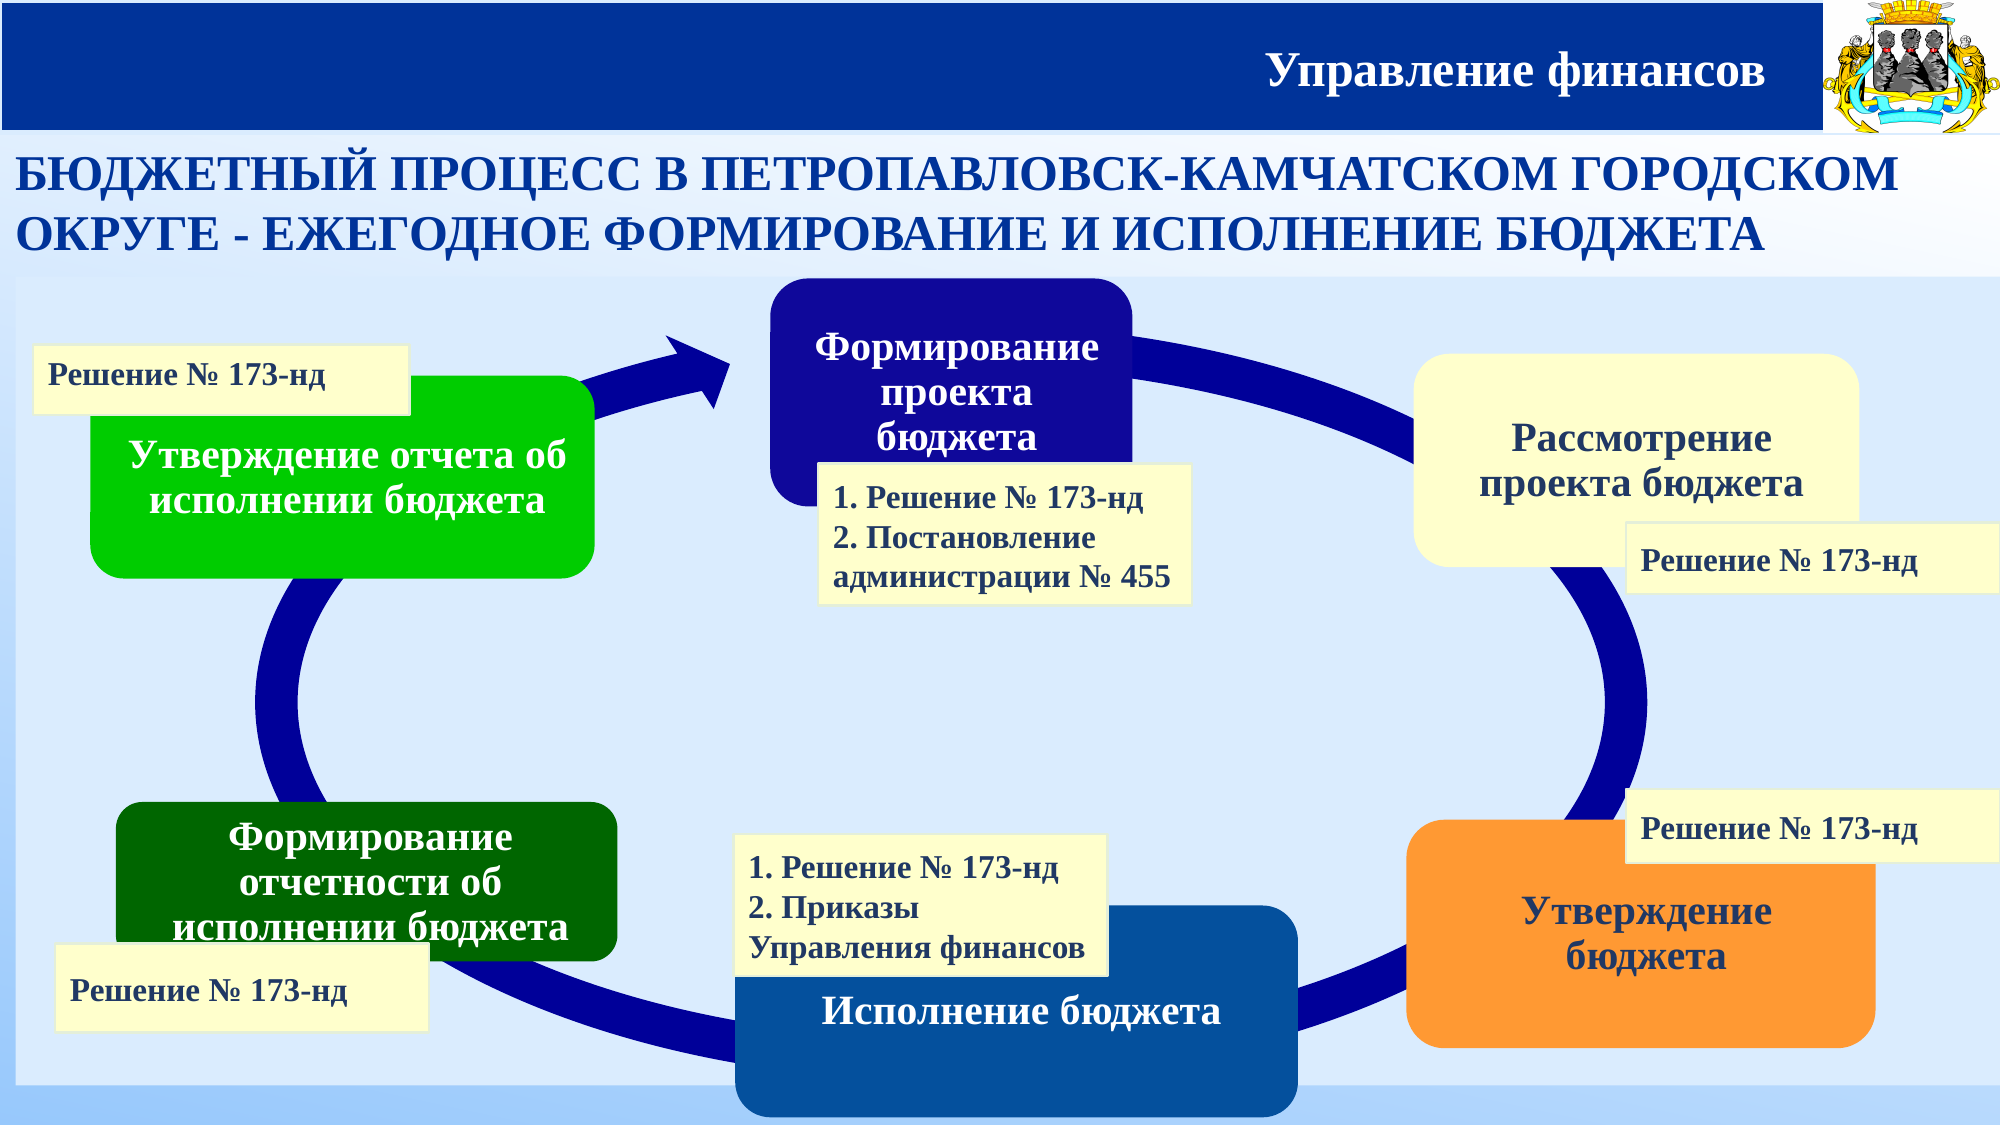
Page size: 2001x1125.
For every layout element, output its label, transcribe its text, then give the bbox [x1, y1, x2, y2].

title Бюджетный процесс в Петропавловск-Камчатском городском округе - ежегодное формирование и исполнение бюджета [0, 134, 2000, 277]
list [15, 276, 2000, 1086]
text_box Управление финансов [0, 0, 1823, 134]
picture [1823, 0, 2000, 134]
